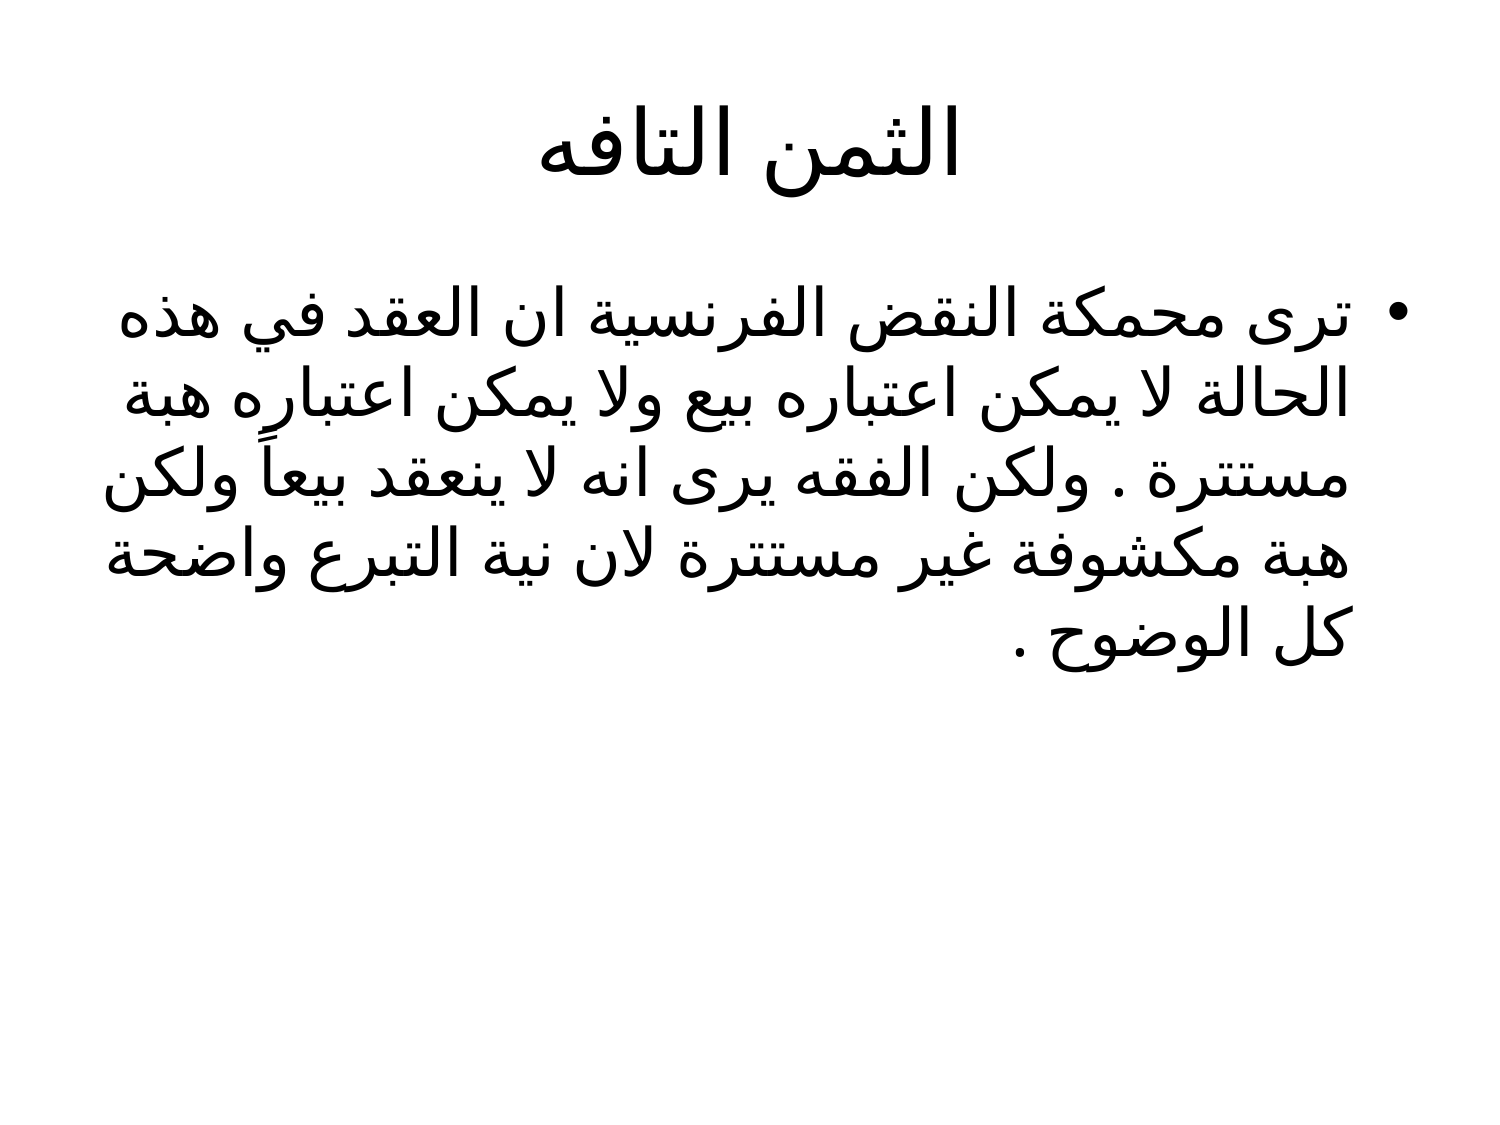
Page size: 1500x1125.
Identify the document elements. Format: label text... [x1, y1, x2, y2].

list ترى محمكة النقض الفرنسية ان العقد في هذه الحالة لا يمكن اعتباره بيع ولا يمكن اعتباره هبة مستترة . ولكن الفقه يرى انه لا ينعقد بيعاً ولكن هبة مكشوفة غير مستترة لان نية التبرع واضحة كل الوضوح . [75, 262, 1425, 1005]
title الثمن التافه [75, 45, 1425, 233]
